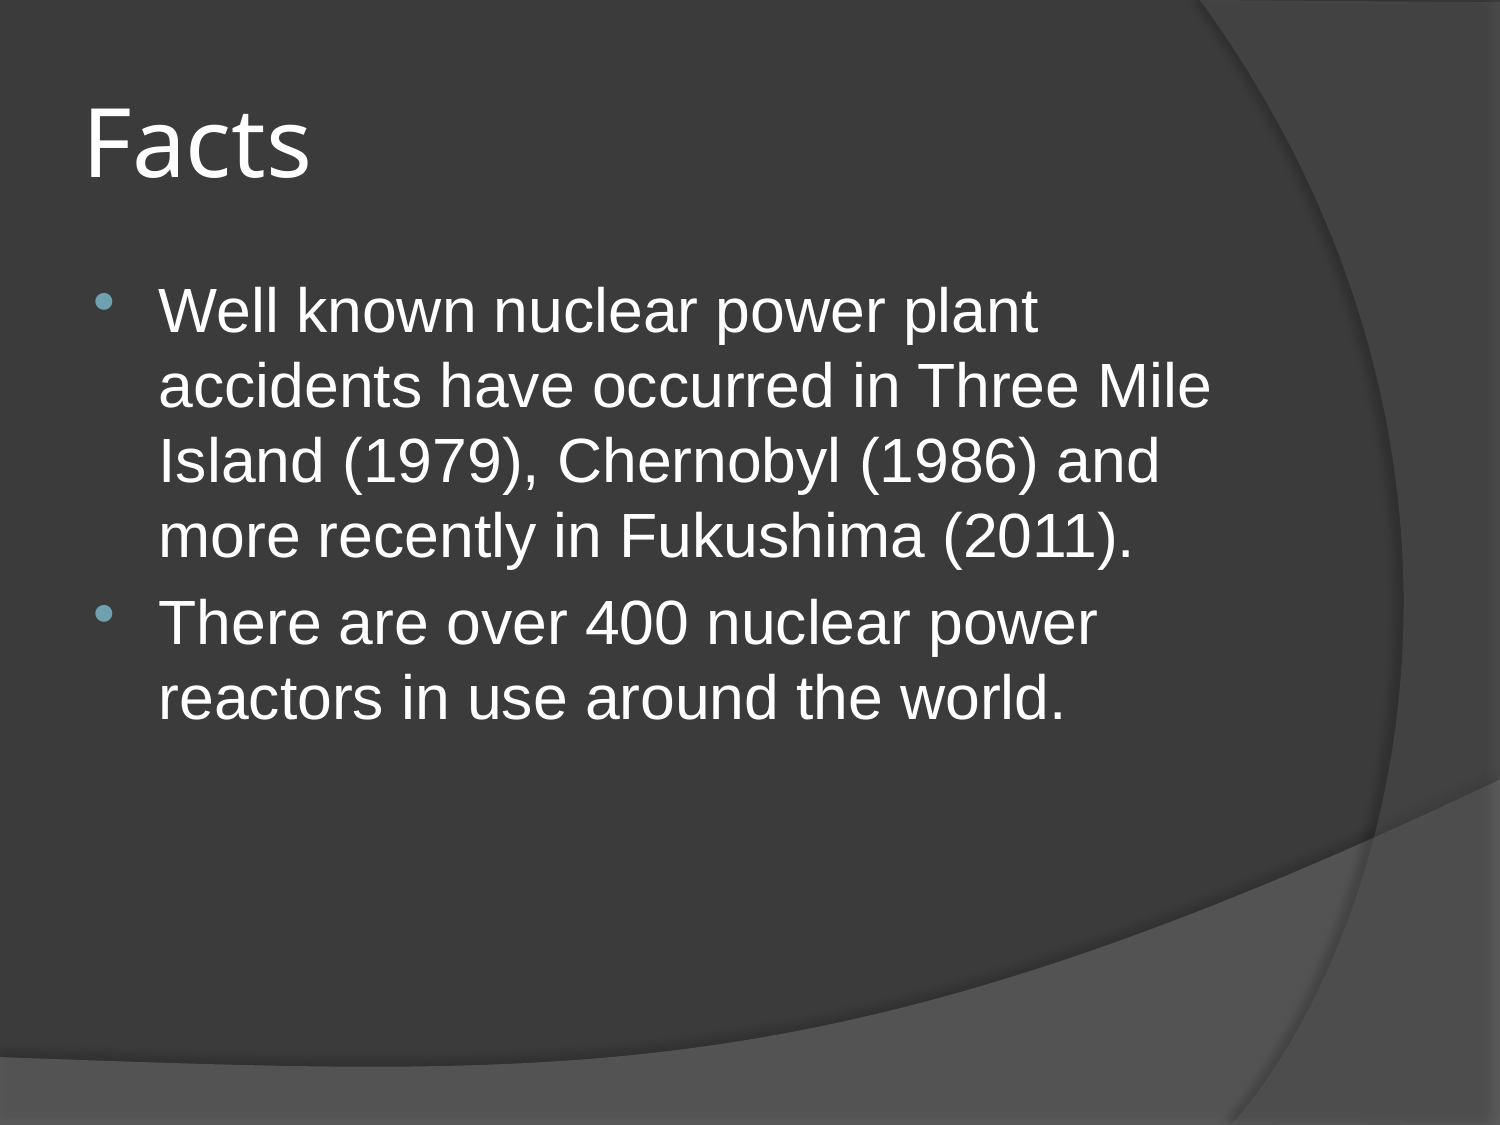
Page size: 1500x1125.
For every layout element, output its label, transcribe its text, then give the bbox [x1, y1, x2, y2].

list Well known nuclear power plant accidents have occurred in Three Mile Island (1979), Chernobyl (1986) and more recently in Fukushima (2011). There are over 400 nuclear power reactors in use around the world. [75, 262, 1300, 1005]
title Facts [75, 45, 1300, 233]
